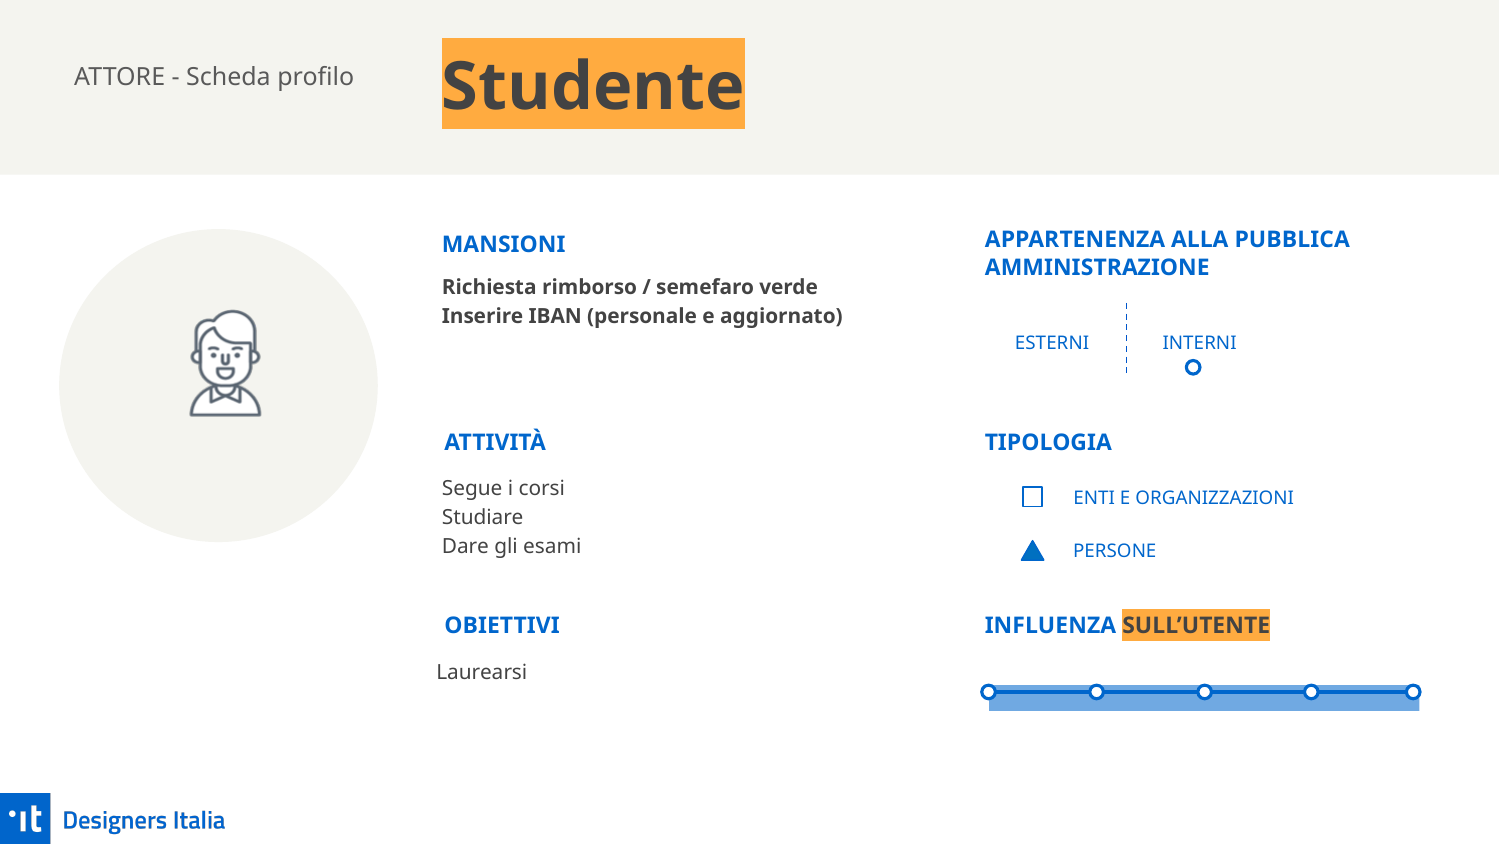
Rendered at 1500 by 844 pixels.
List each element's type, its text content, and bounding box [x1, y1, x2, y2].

text_box [1406, 685, 1421, 699]
text_box [1021, 540, 1044, 561]
text_box [989, 696, 1420, 711]
text_box ATTORE - Scheda profilo [59, 52, 378, 99]
text_box [1208, 685, 1308, 691]
text_box Laurearsi [421, 639, 913, 778]
text_box ATTIVITÀ [429, 418, 802, 456]
text_box Studente [426, 52, 1123, 114]
text_box ENTI E ORGANIZZAZIONI [1058, 473, 1407, 520]
text_box [0, 0, 1499, 175]
picture [0, 793, 238, 844]
text_box [1304, 685, 1318, 691]
text_box [1198, 685, 1212, 691]
text_box INFLUENZA SULL’UTENTE [969, 601, 1342, 648]
text_box PERSONE [1058, 527, 1412, 574]
text_box Segue i corsi Studiare Dare gli esami [426, 456, 913, 594]
text_box [59, 229, 378, 543]
text_box APPARTENENZA ALLA PUBBLICA AMMINISTRAZIONE [969, 229, 1441, 275]
text_box OBIETTIVI [429, 601, 802, 639]
text_box [1100, 685, 1201, 691]
text_box MANSIONI [426, 220, 897, 255]
text_box [1315, 685, 1409, 691]
text_box TIPOLOGIA [969, 418, 1342, 465]
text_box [994, 302, 1258, 378]
text_box Richiesta rimborso / semefaro verde Inserire IBAN (personale e aggiornato) [426, 255, 919, 382]
text_box [1090, 685, 1104, 691]
picture [133, 289, 312, 445]
text_box [981, 685, 996, 699]
text_box [1022, 487, 1043, 507]
text_box [992, 685, 1093, 691]
